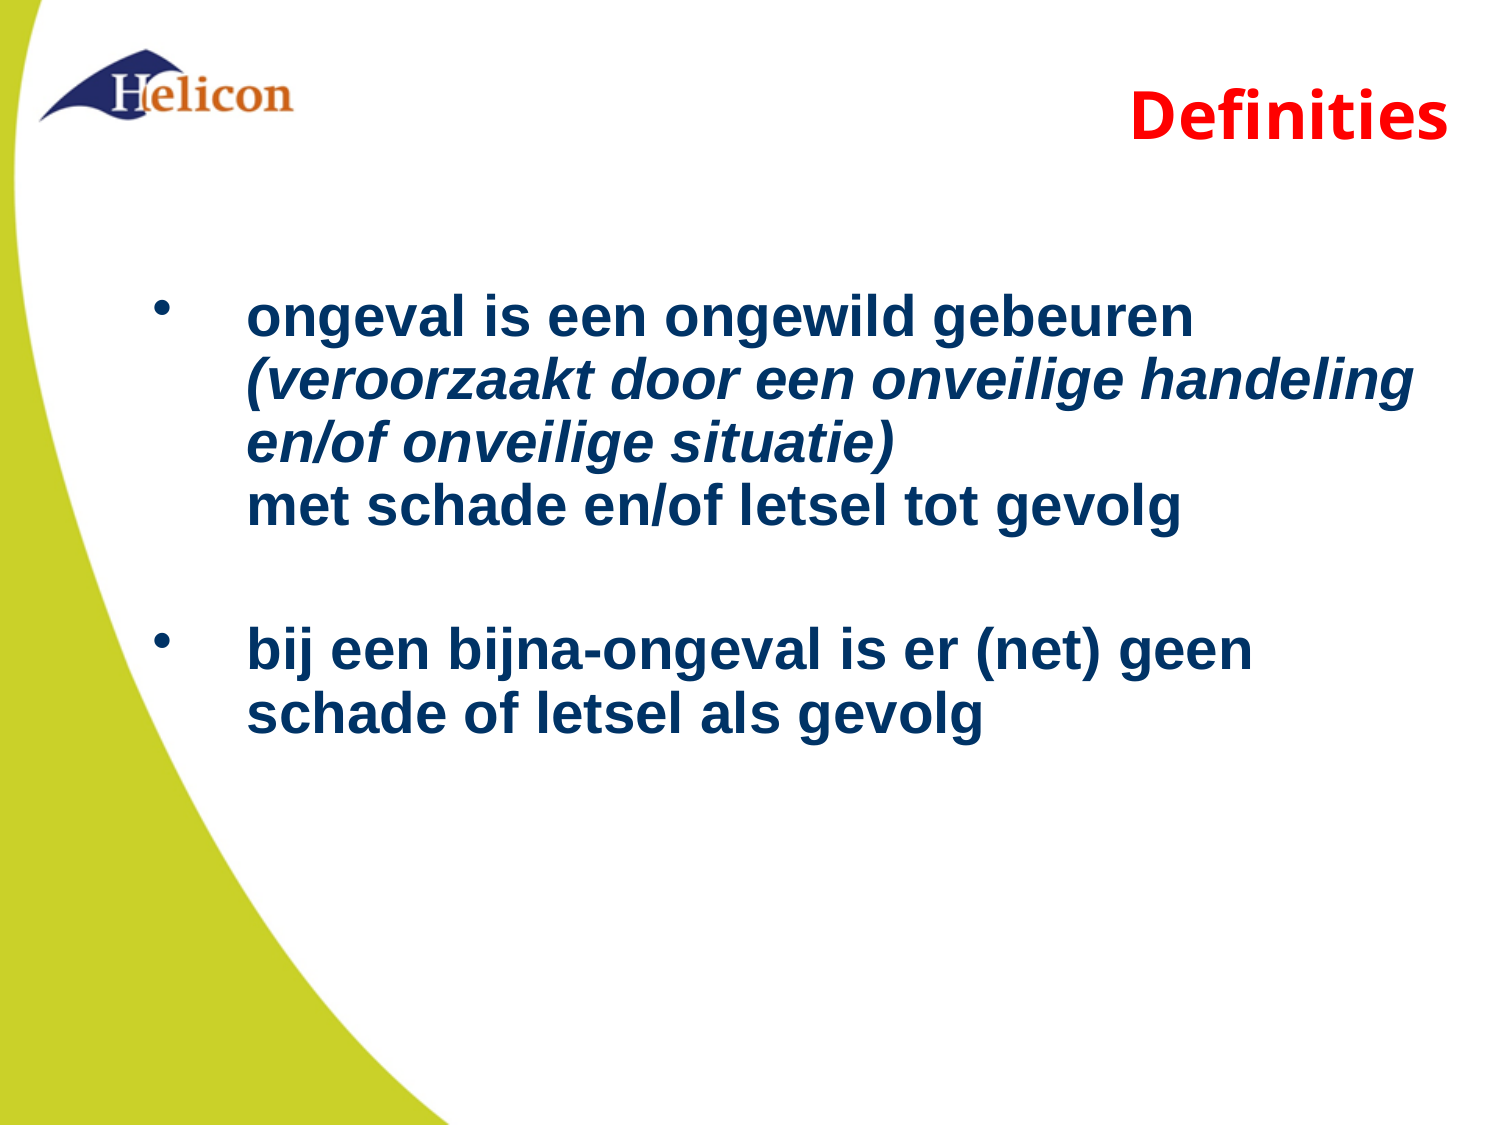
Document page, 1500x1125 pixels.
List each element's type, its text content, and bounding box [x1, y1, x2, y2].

text_box Definities [207, 19, 1483, 207]
picture [0, 0, 1500, 1125]
text_box ongeval is een ongewild gebeuren (veroorzaakt door een onveilige handeling en/of onveilige situatie) met schade en/of letsel tot gevolg bij een bijna-ongeval is er (net) geen schade of letsel als gevolg [137, 278, 1462, 935]
